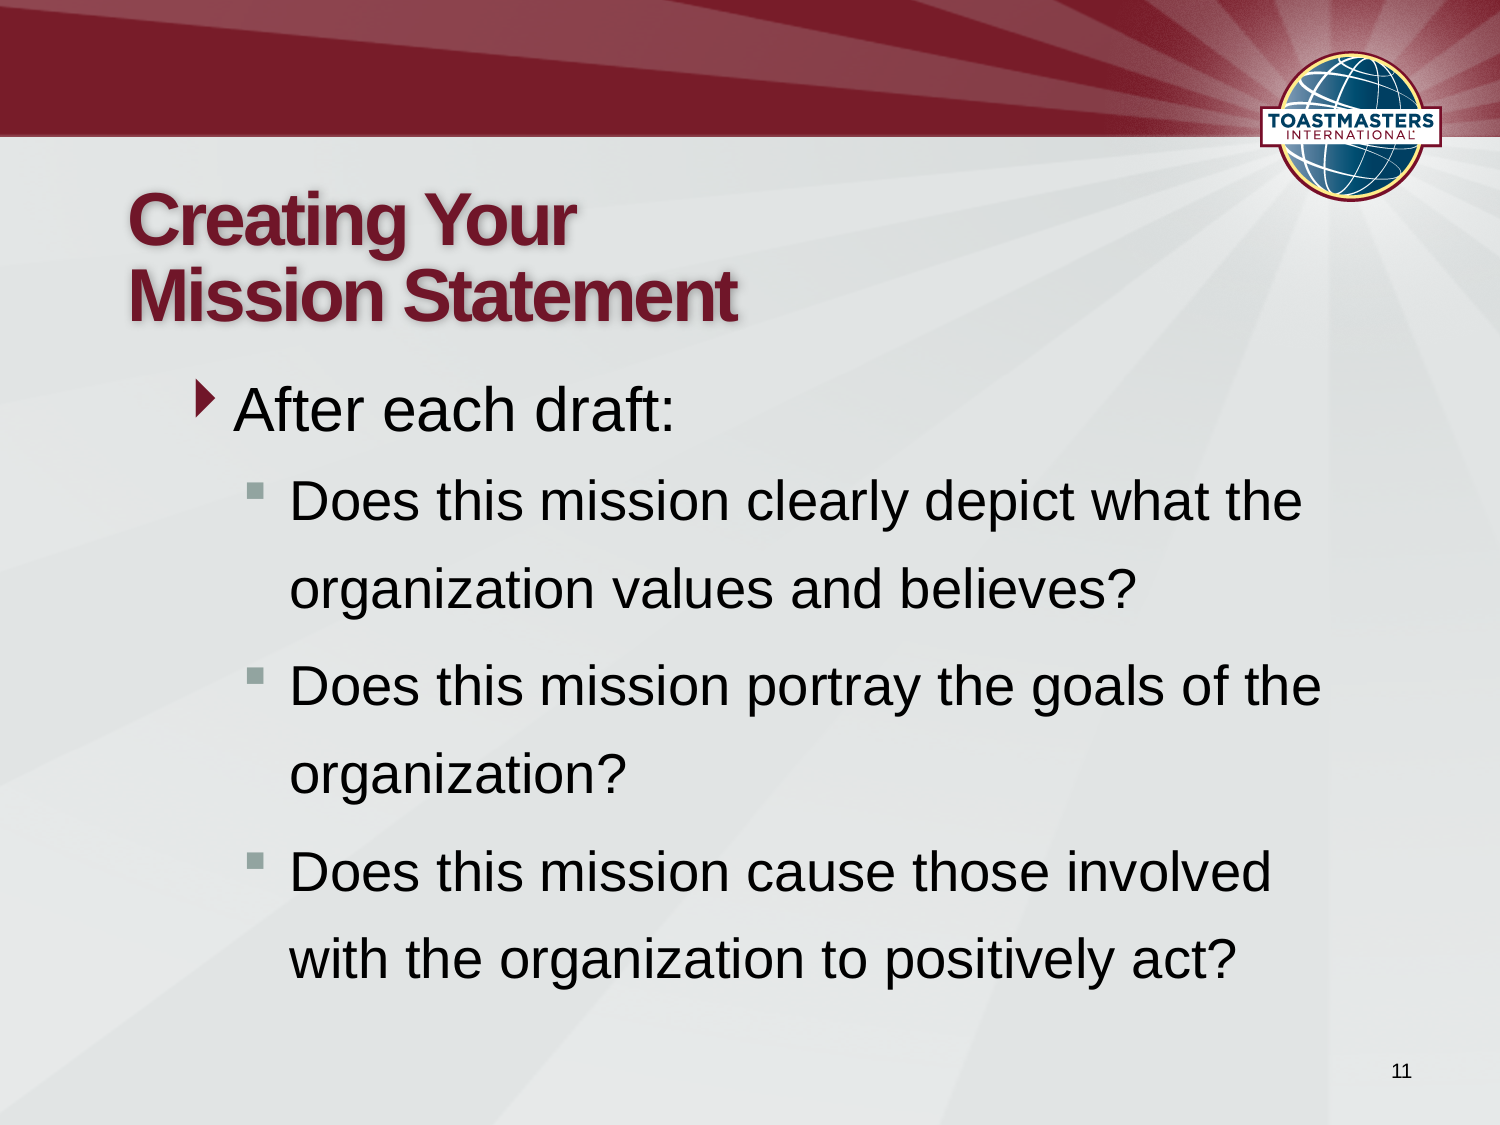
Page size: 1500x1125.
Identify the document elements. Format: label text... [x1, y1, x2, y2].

text_box 11 [1374, 1050, 1428, 1090]
picture [0, 0, 1500, 1125]
list After each draft: Does this mission clearly depict what the organization values and believes? Does this mission portray the goals of the organization? Does this mission cause those involved with the organization to positively act? [161, 361, 1350, 1100]
title Creating Your Mission Statement [112, 166, 1188, 355]
